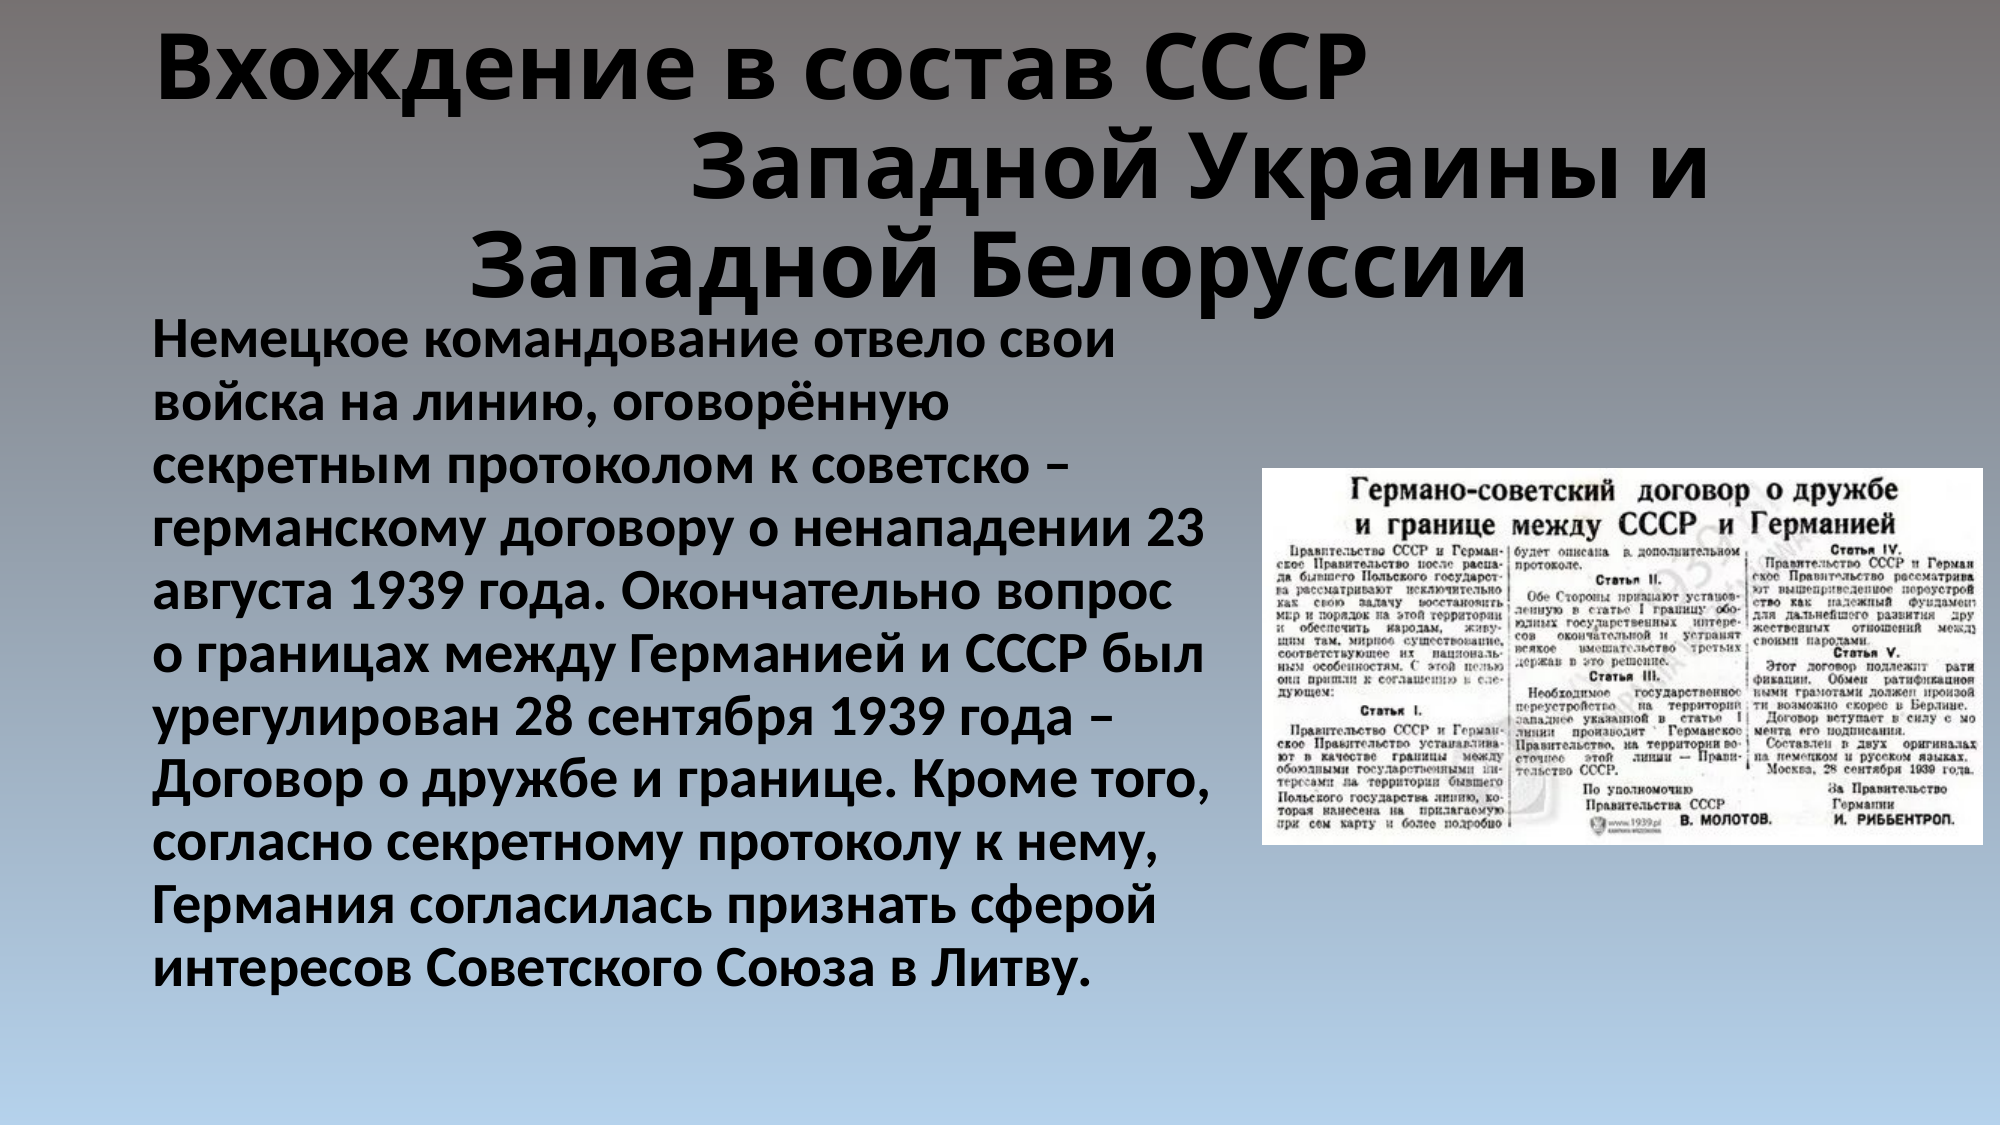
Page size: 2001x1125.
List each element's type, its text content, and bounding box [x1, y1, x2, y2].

title Вхождение в состав СССР Западной Украины и Западной Белоруссии [137, 59, 1863, 278]
picture [1262, 468, 1983, 845]
list Немецкое командование отвело свои войска на линию, оговорённую секретным протоколом к советско – германскому договору о ненападении 23 августа 1939 года. Окончательно вопрос о границах между Германией и СССР был урегулирован 28 сентября 1939 года – Договор о дружбе и границе. Кроме того, согласно секретному протоколу к нему, Германия согласилась признать сферой интересов Советского Союза в Литву. [137, 299, 1233, 1014]
